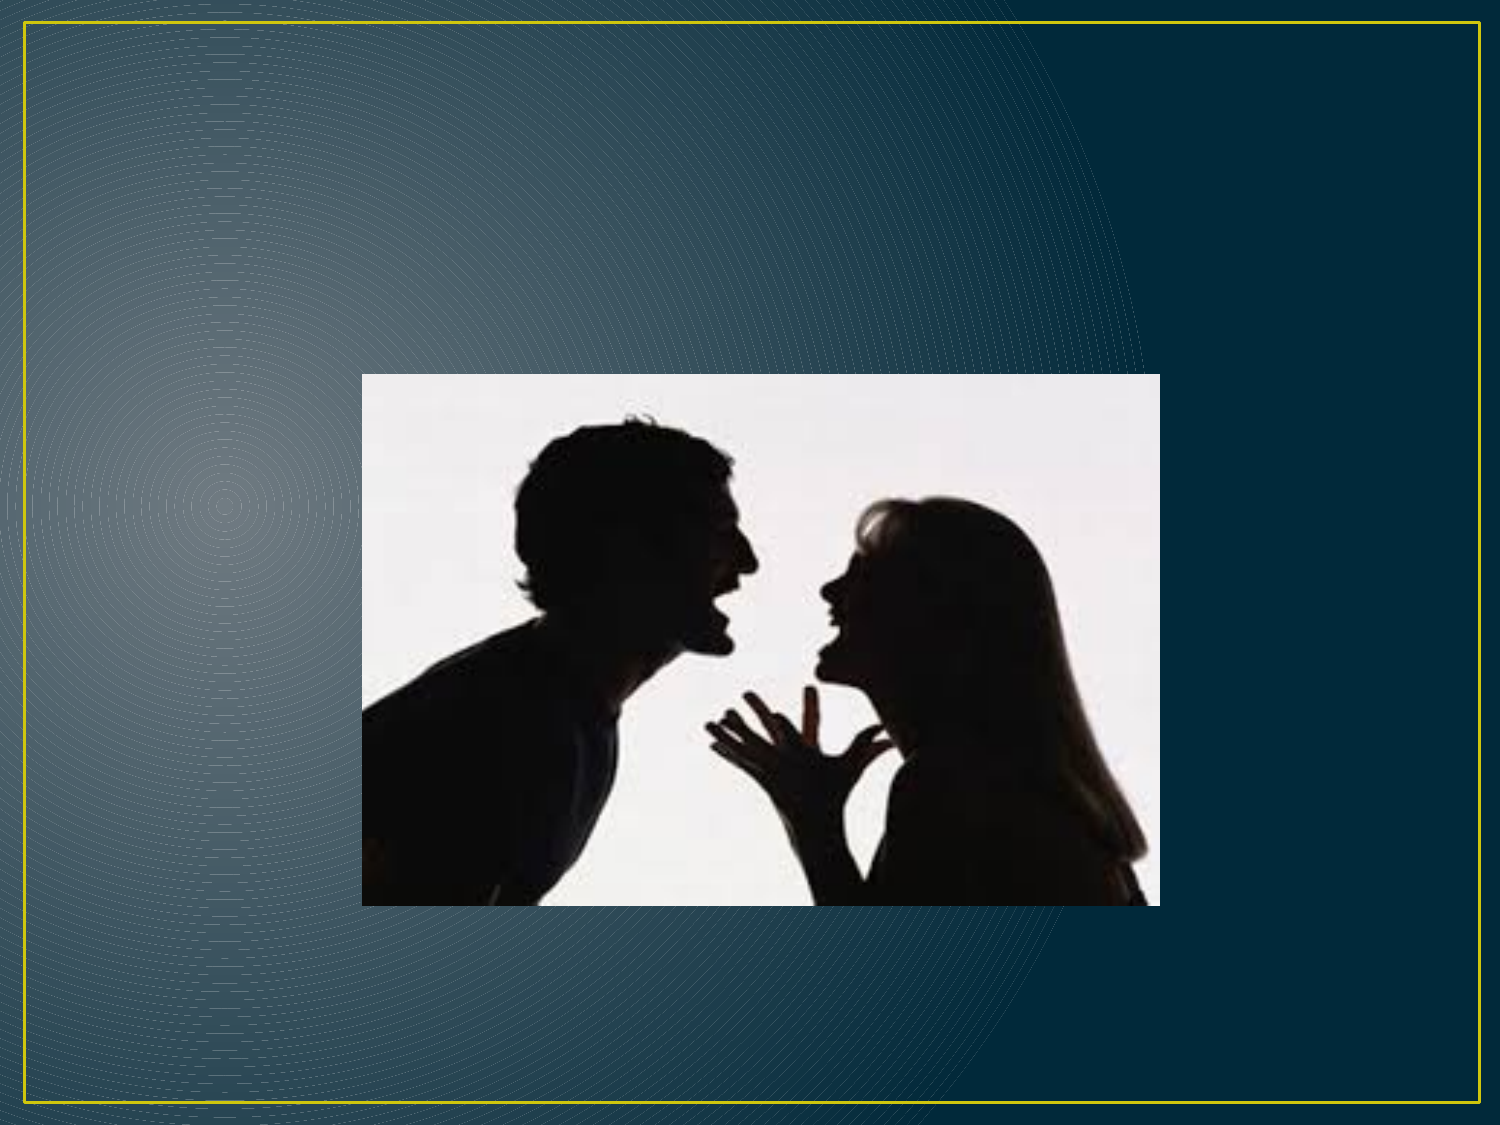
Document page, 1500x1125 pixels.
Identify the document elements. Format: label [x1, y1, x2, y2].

picture [362, 368, 1159, 906]
picture [1015, 911, 1031, 921]
